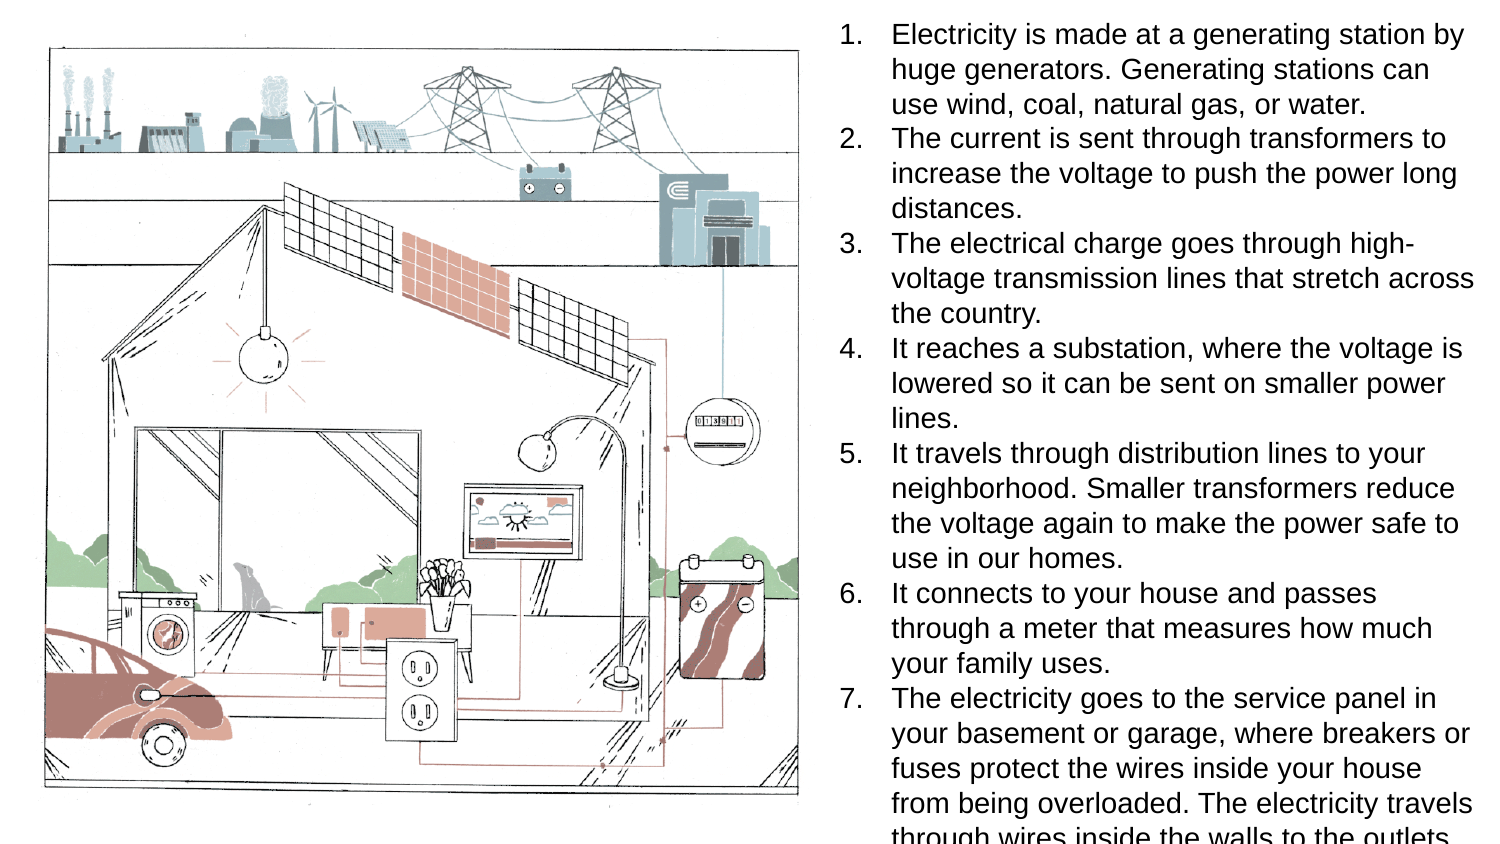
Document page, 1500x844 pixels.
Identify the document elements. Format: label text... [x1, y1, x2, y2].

picture [24, 24, 819, 819]
text_box Electricity is made at a generating station by huge generators. Generating stations can use wind, coal, natural gas, or water. The current is sent through transformers to increase the voltage to push the power long distances. The electrical charge goes through high-voltage transmission lines that stretch across the country. It reaches a substation, where the voltage is lowered so it can be sent on smaller power lines. It travels through distribution lines to your neighborhood. Smaller transformers reduce the voltage again to make the power safe to use in our homes. It connects to your house and passes through a meter that measures how much your family uses. The electricity goes to the service panel in your basement or garage, where breakers or fuses protect the wires inside your house from being overloaded. The electricity travels through wires inside the walls to the outlets. [801, 0, 1500, 493]
